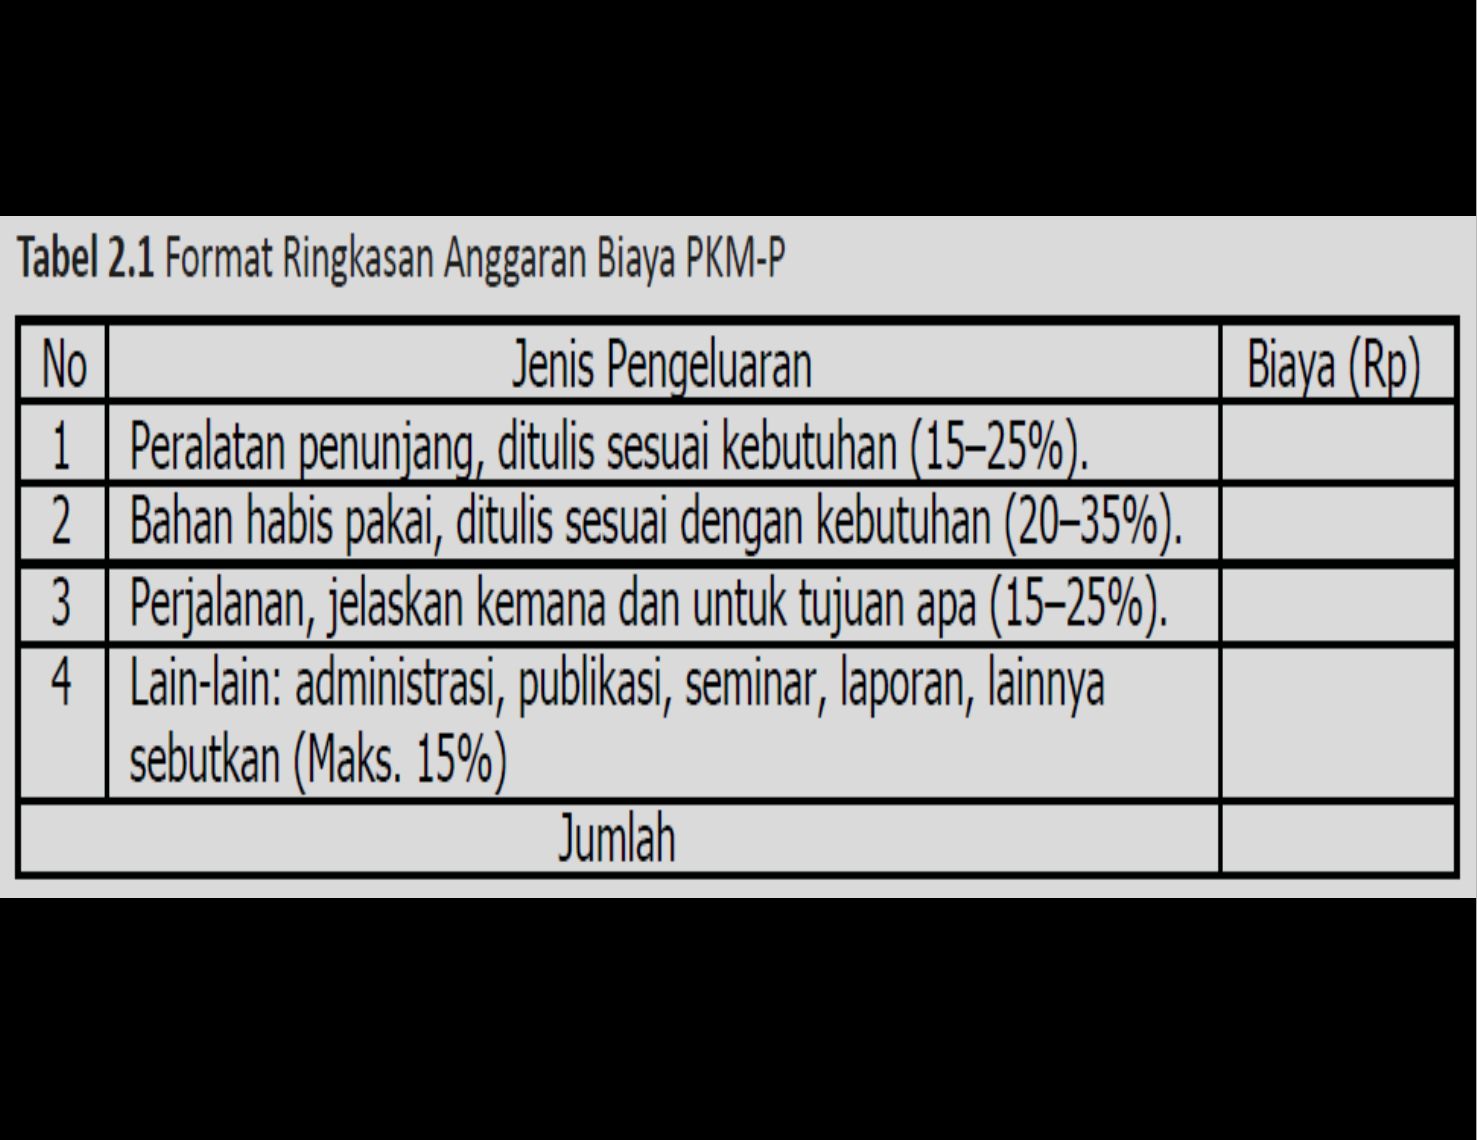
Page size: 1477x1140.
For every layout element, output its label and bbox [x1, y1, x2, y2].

picture [0, 216, 1477, 898]
